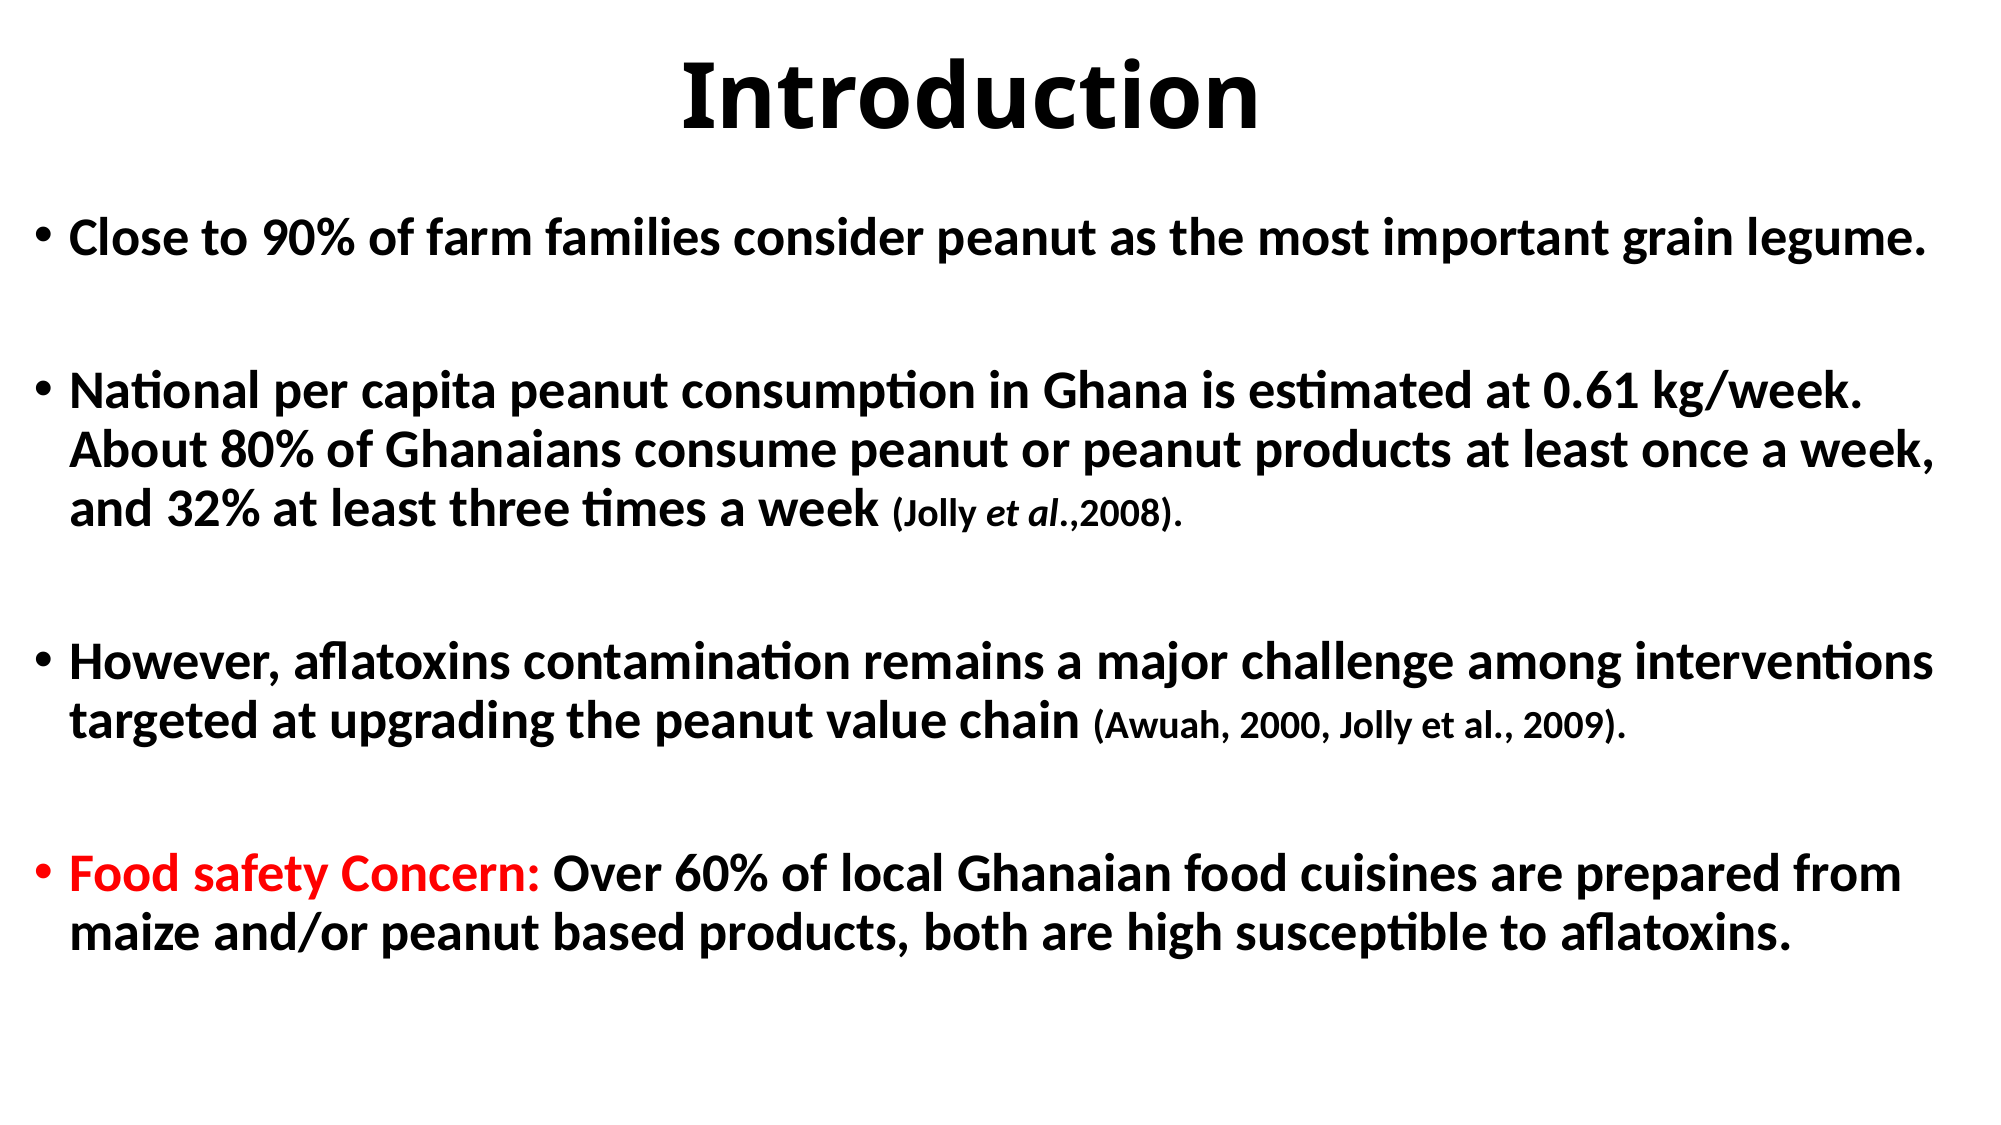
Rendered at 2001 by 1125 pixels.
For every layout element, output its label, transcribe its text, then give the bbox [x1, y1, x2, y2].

title Introduction [73, 30, 1871, 167]
list Close to 90% of farm families consider peanut as the most important grain legume. National per capita peanut consumption in Ghana is estimated at 0.61 kg/week. About 80% of Ghanaians consume peanut or peanut products at least once a week, and 32% at least three times a week (Jolly et al.,2008). However, aflatoxins contamination remains a major challenge among interventions targeted at upgrading the peanut value chain (Awuah, 2000, Jolly et al., 2009). Food safety Concern: Over 60% of local Ghanaian food cuisines are prepared from maize and/or peanut based products, both are high susceptible to aflatoxins. [19, 200, 1965, 1091]
